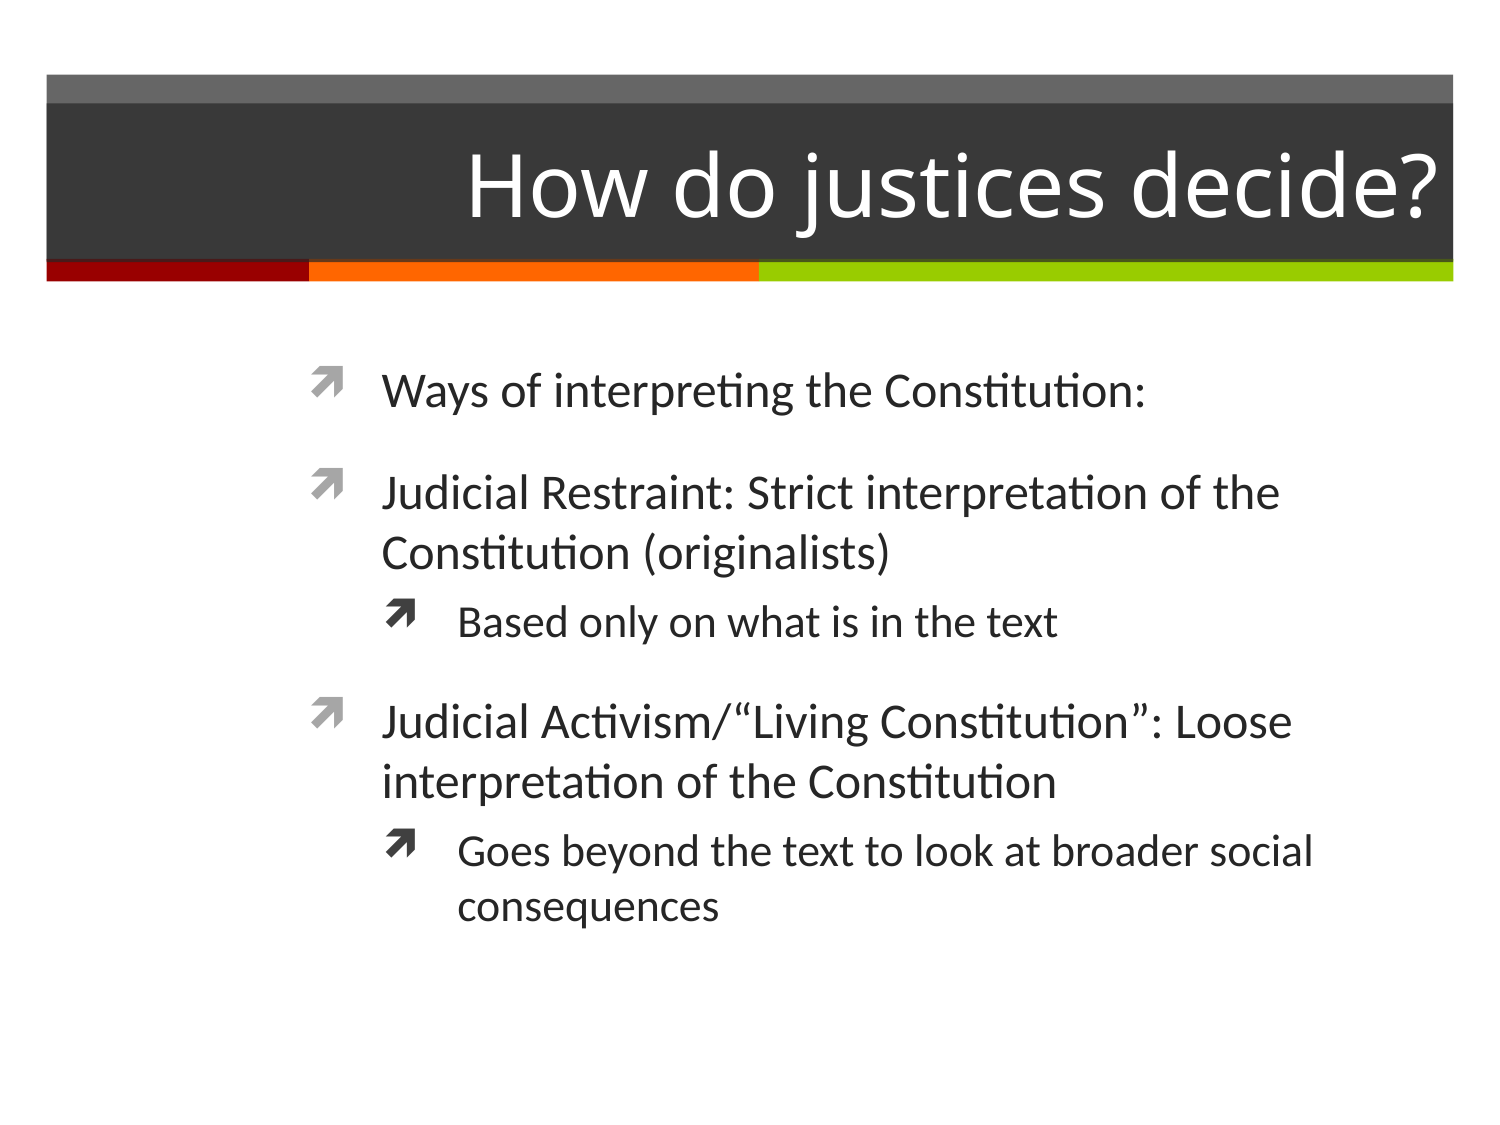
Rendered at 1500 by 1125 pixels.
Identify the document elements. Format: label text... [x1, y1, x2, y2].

title How do justices decide? [46, 103, 1454, 263]
list Ways of interpreting the Constitution: Judicial Restraint: Strict interpretation of the Constitution (originalists) Based only on what is in the text Judicial Activism/“Living Constitution”: Loose interpretation of the Constitution Goes beyond the text to look at broader social consequences [292, 350, 1454, 1005]
